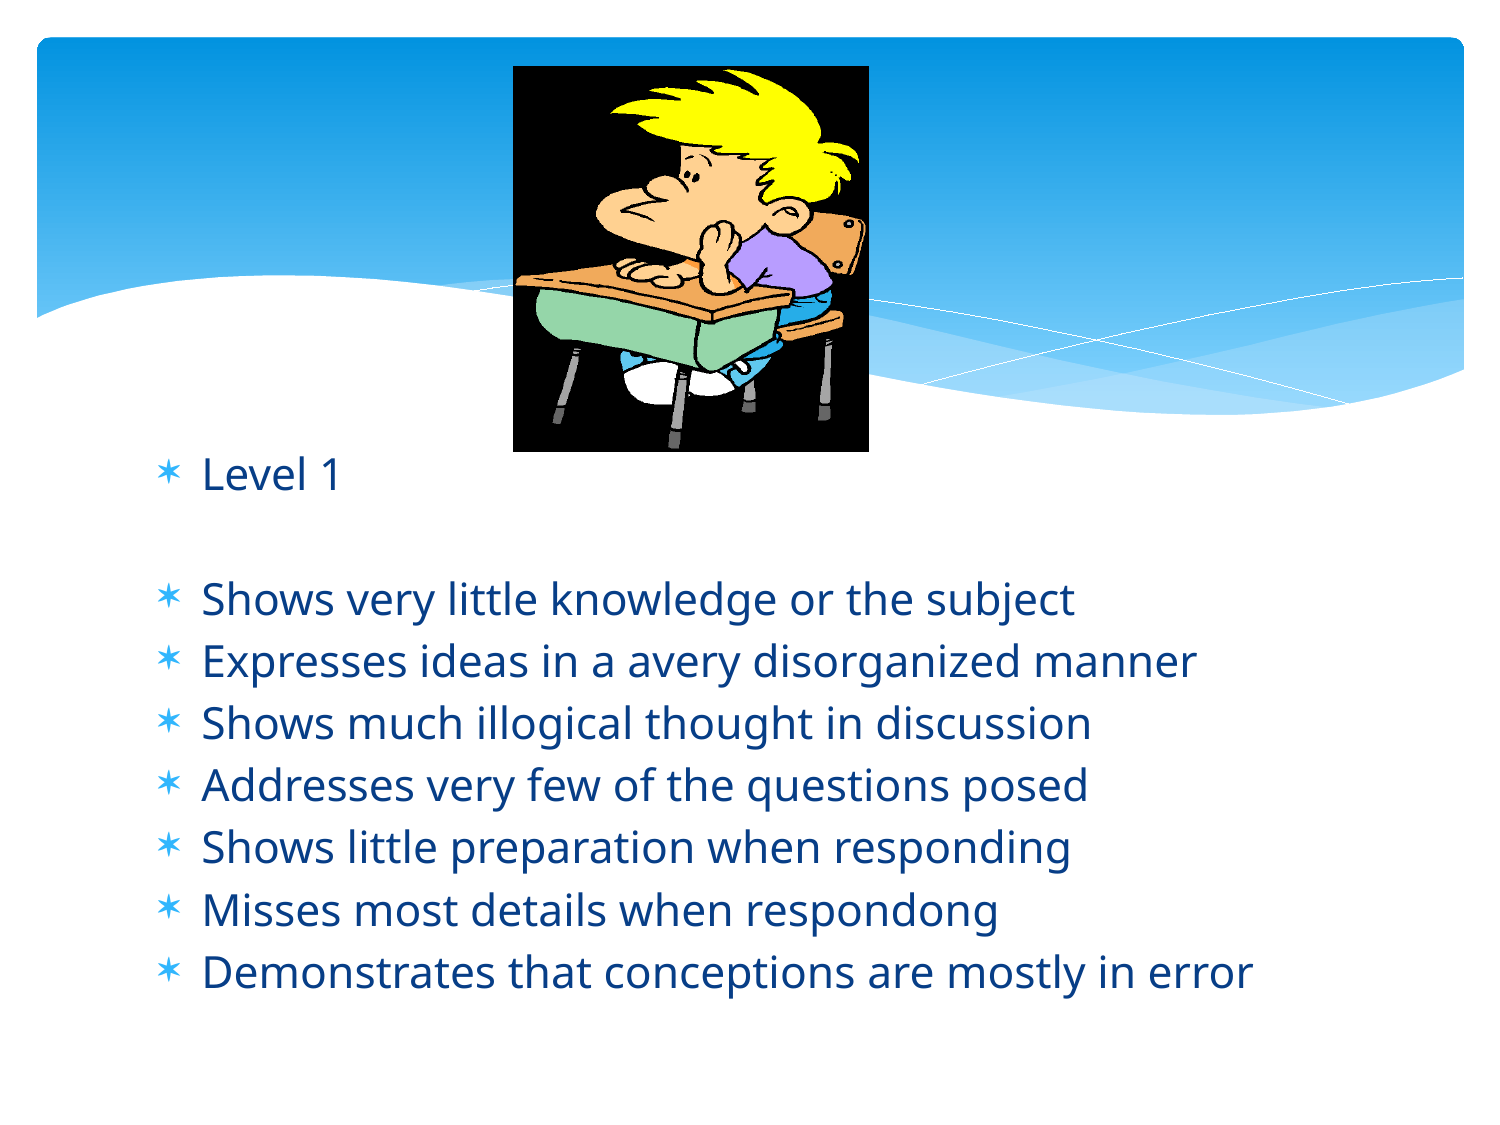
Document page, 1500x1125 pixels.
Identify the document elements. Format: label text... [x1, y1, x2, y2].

list Level 1 Shows very little knowledge or the subject Expresses ideas in a avery disorganized manner Shows much illogical thought in discussion Addresses very few of the questions posed Shows little preparation when responding Misses most details when respondong Demonstrates that conceptions are mostly in error [143, 438, 1359, 1005]
picture [513, 67, 869, 452]
